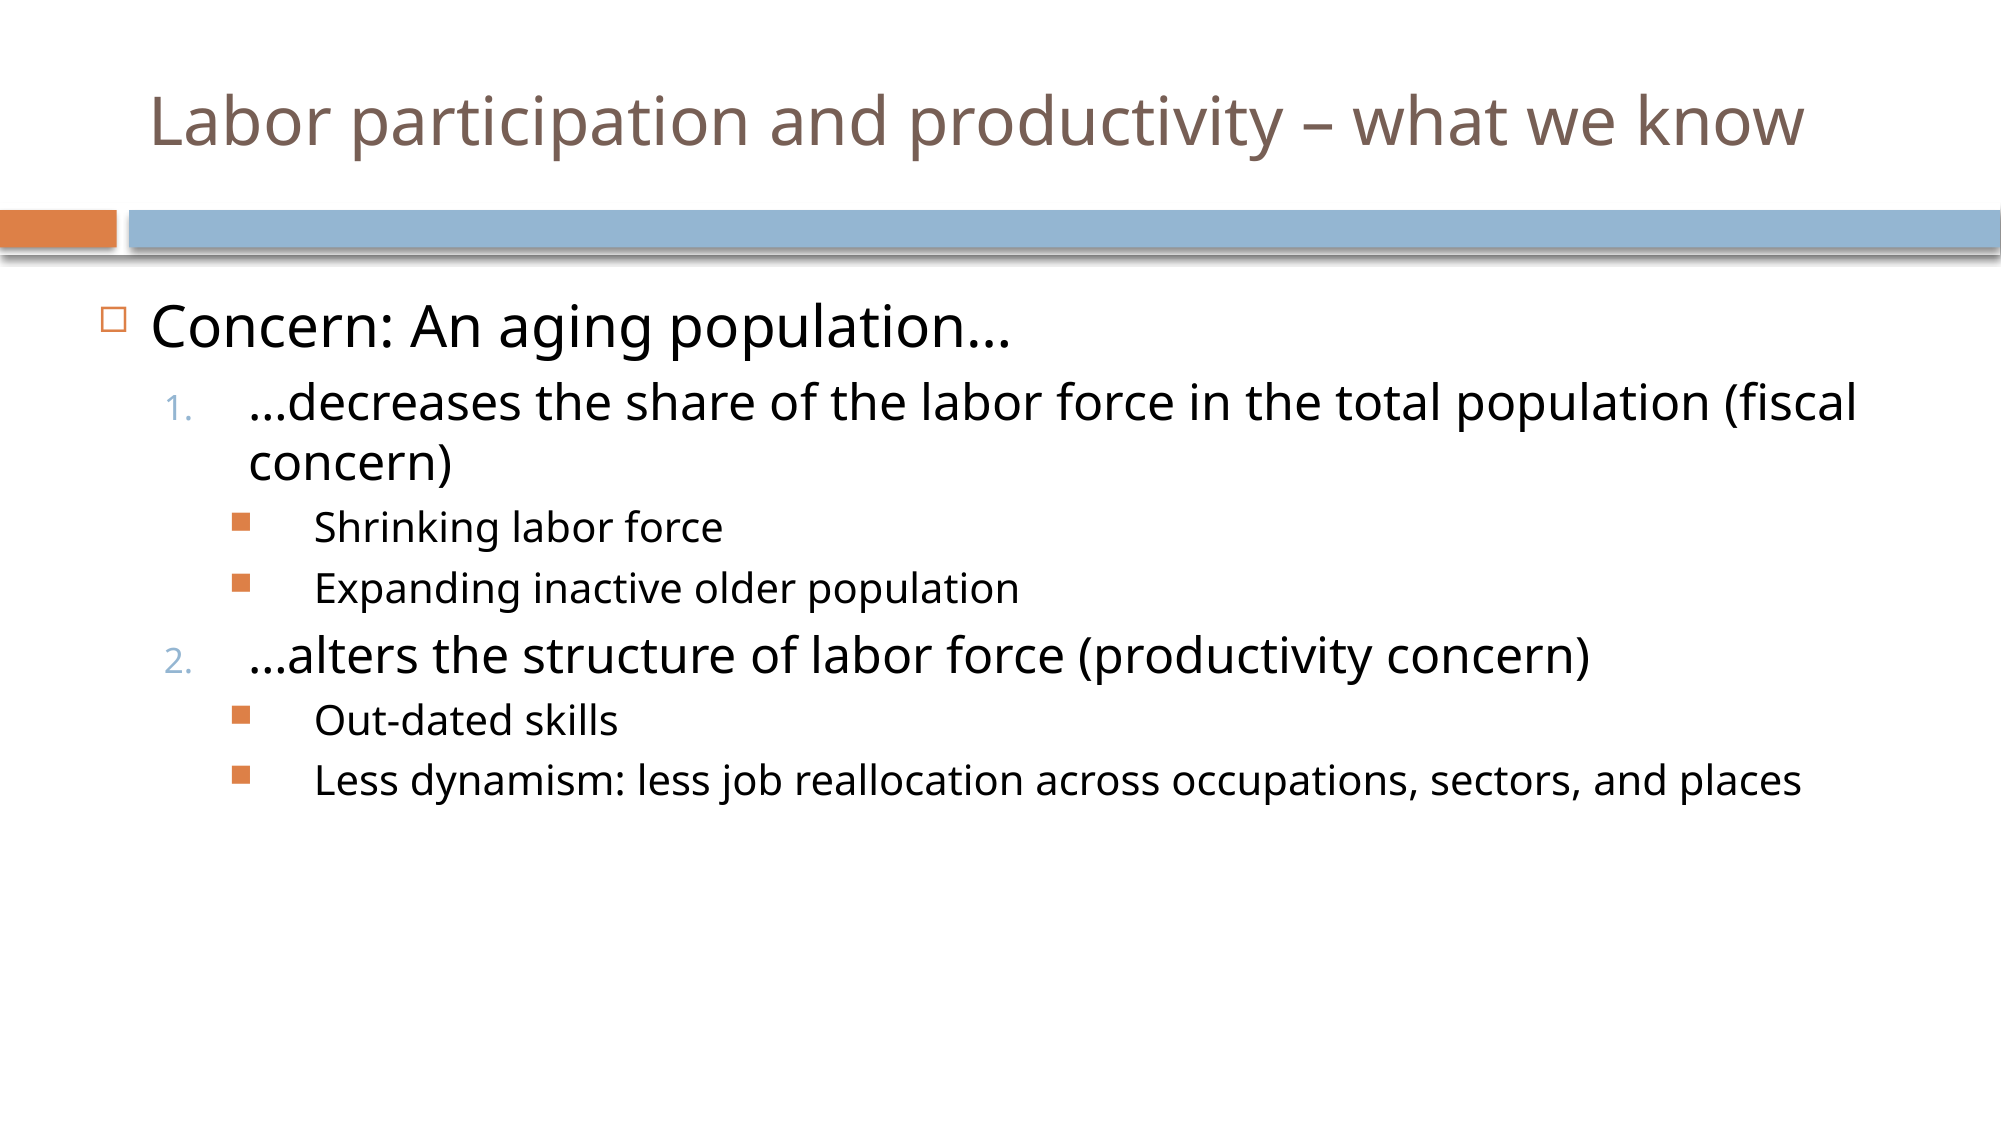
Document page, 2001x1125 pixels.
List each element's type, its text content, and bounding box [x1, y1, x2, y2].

title Labor participation and productivity – what we know [133, 37, 1918, 200]
list Concern: An aging population… …decreases the share of the labor force in the total population (fiscal concern) Shrinking labor force Expanding inactive older population …alters the structure of labor force (productivity concern) Out-dated skills Less dynamism: less job reallocation across occupations, sectors, and places [83, 281, 1923, 1050]
